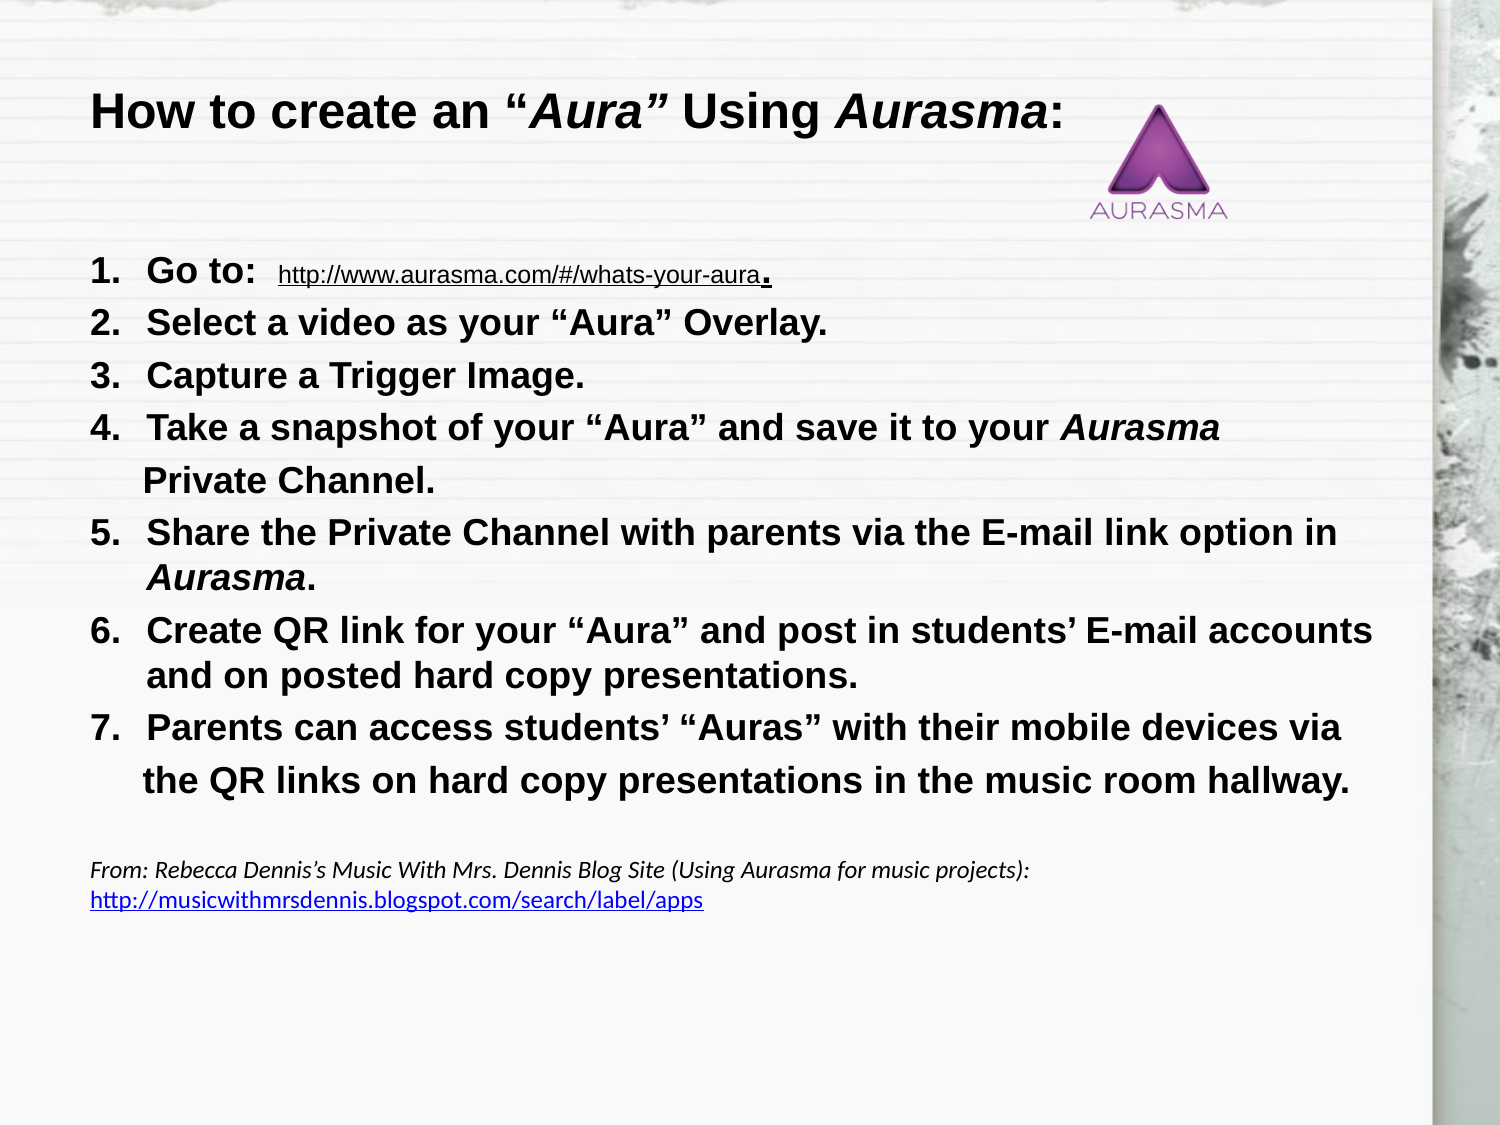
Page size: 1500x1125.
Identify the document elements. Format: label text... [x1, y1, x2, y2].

title How to create an “Aura” Using Aurasma: [74, 44, 1426, 185]
picture [0, 0, 1500, 1125]
list Go to: http://www.aurasma.com/#/whats-your-aura. Select a video as your “Aura” Overlay. Capture a Trigger Image. Take a snapshot of your “Aura” and save it to your Aurasma Private Channel. Share the Private Channel with parents via the E-mail link option in Aurasma. Create QR link for your “Aura” and post in students’ E-mail accounts and on posted hard copy presentations. Parents can access students’ “Auras” with their mobile devices via the QR links on hard copy presentations in the music room hallway. From: Rebecca Dennis’s Music With Mrs. Dennis Blog Site (Using Aurasma for music projects): http://musicwithmrsdennis.blogspot.com/search/label/apps [74, 185, 1426, 1057]
